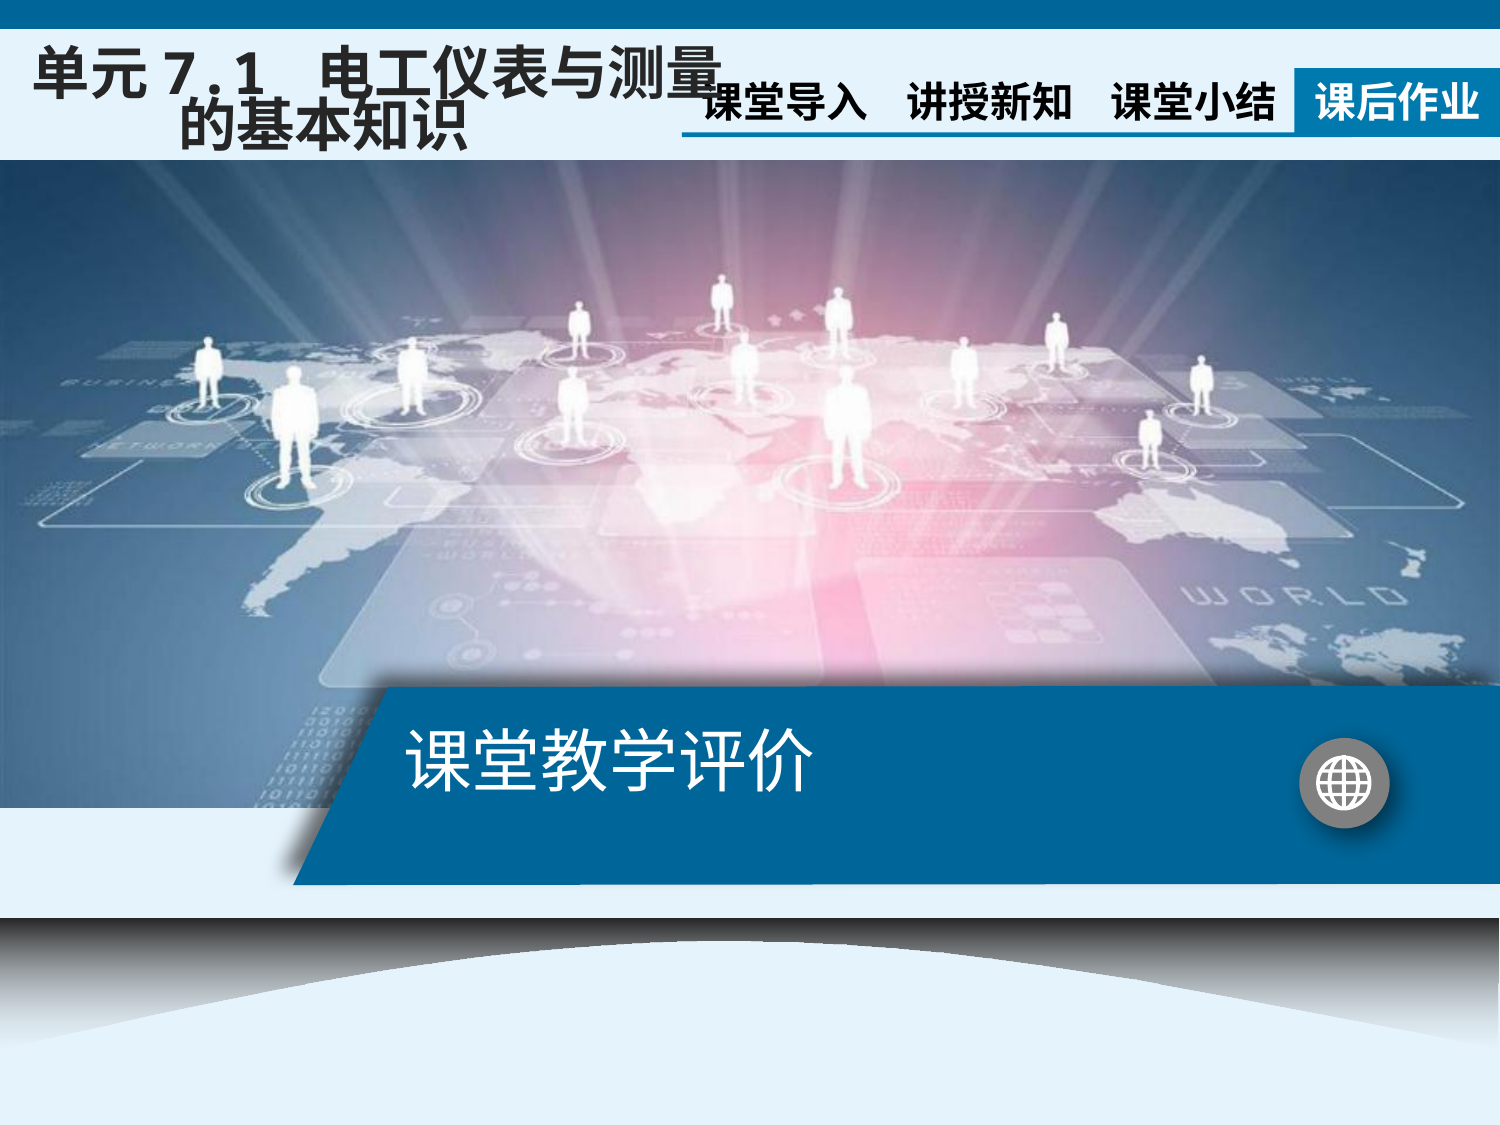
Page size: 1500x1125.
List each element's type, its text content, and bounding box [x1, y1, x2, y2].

text_box 单元7.1 电工仪表与测量 的基本知识 [17, 47, 1296, 166]
title 课堂教学评价 [388, 654, 1499, 809]
picture [0, 160, 1500, 808]
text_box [681, 67, 1500, 135]
